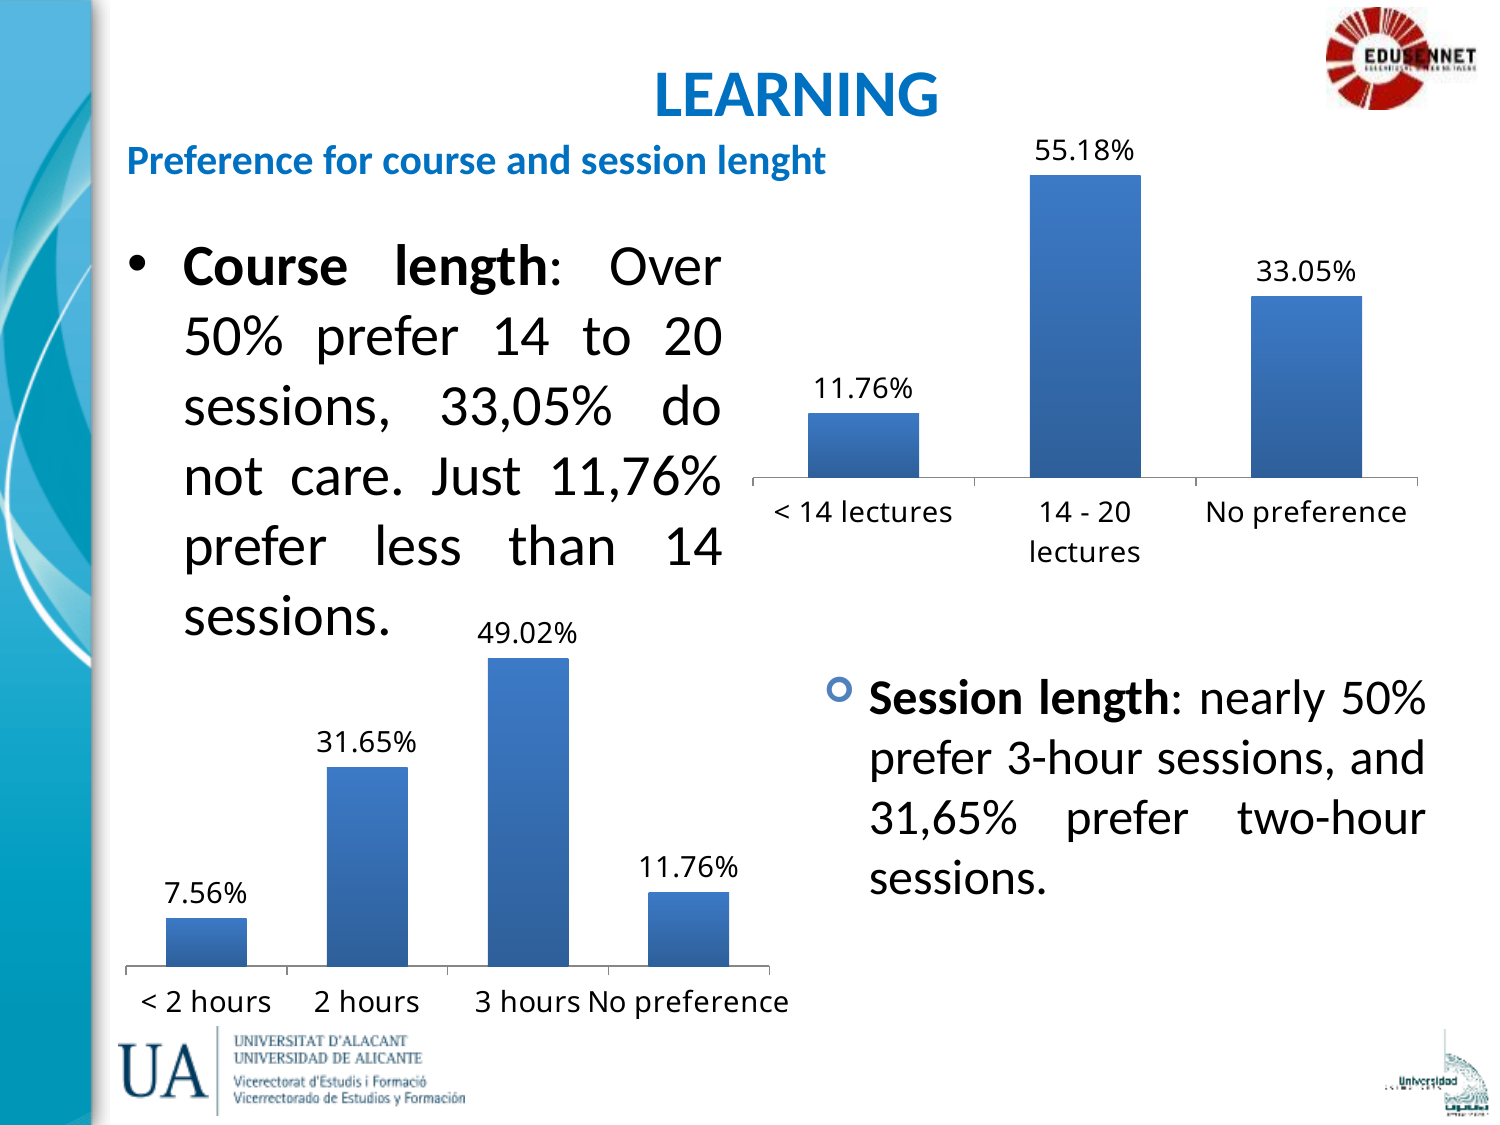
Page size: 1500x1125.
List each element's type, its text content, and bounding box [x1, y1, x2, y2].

picture [1326, 7, 1495, 111]
text_box Session length: nearly 50% prefer 3-hour sessions, and 31,65% prefer two-hour sessions. [809, 656, 1442, 1018]
picture [1384, 1029, 1489, 1118]
text_box [499, 191, 733, 579]
chart [111, 129, 1432, 1031]
picture [0, 0, 110, 1125]
title LEARNING [123, 30, 1471, 149]
list Course length: Over 50% prefer 14 to 20 sessions, 33,05% do not care. Just 11,76% prefer less than 14 sessions. [112, 219, 499, 579]
picture [118, 1031, 465, 1116]
text_box Preference for course and session lenght [112, 125, 975, 191]
text_box [808, 590, 1394, 1000]
